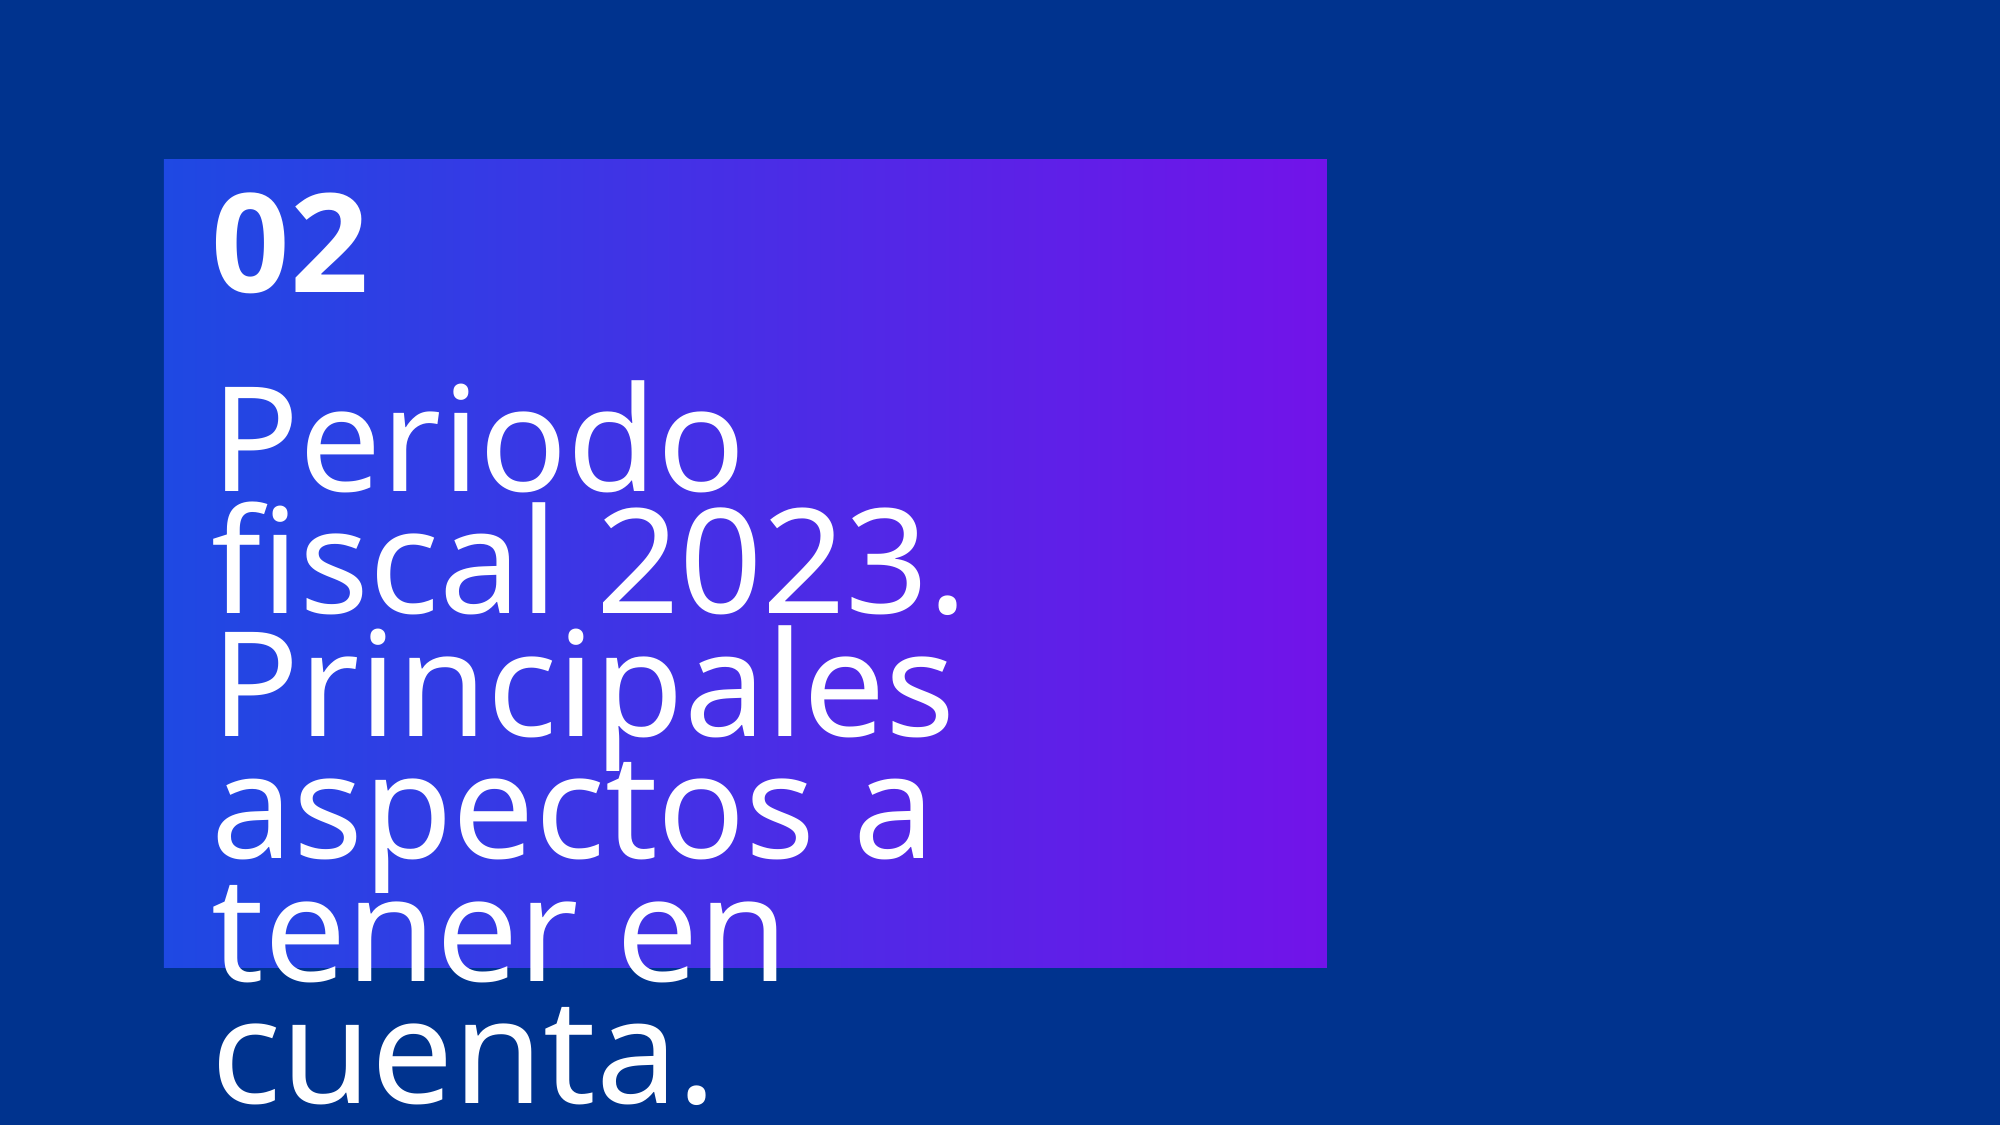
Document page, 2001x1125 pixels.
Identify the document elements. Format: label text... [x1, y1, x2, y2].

title Periodo fiscal 2023. Principales aspectos a tener en cuenta. [211, 393, 1041, 782]
text_box 02 [211, 186, 390, 319]
